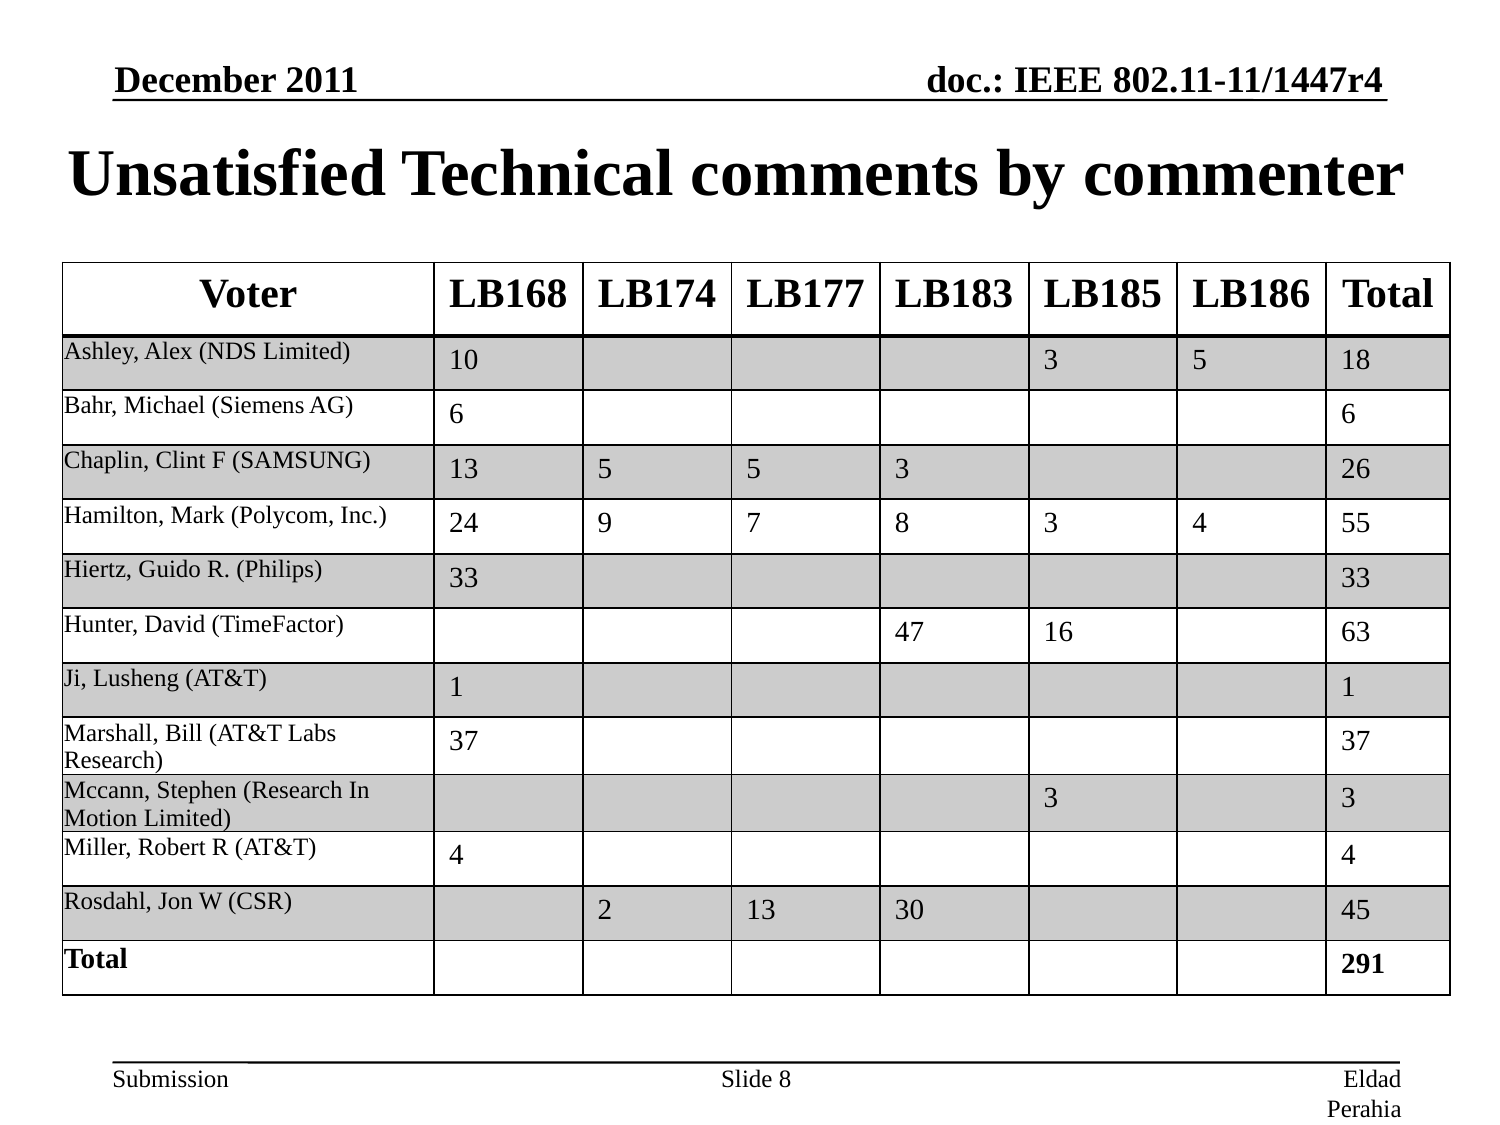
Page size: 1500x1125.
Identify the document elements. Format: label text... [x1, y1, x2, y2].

table_cell Rosdahl, Jon W (CSR) [63, 887, 433, 940]
table_cell 33 [435, 555, 582, 607]
table_cell Marshall, Bill (AT&T Labs Research) [63, 718, 433, 774]
table_cell 7 [732, 500, 879, 553]
table_cell Chaplin, Clint F (SAMSUNG) [63, 446, 433, 498]
table_cell [584, 718, 731, 774]
table_cell 10 [435, 338, 582, 389]
table_cell [584, 555, 731, 607]
table_cell 3 [1327, 775, 1449, 831]
table_cell [1030, 664, 1176, 716]
table_cell Hamilton, Mark (Polycom, Inc.) [63, 500, 433, 553]
table_cell [732, 664, 879, 716]
table_cell [1178, 555, 1325, 607]
table_cell 5 [584, 446, 731, 498]
table_cell Miller, Robert R (AT&T) [63, 832, 433, 885]
table_cell [1178, 664, 1325, 716]
table_cell [584, 609, 731, 662]
table_cell [732, 338, 879, 389]
table_cell 6 [435, 391, 582, 444]
table_cell 6 [1327, 391, 1449, 444]
table_cell Hunter, David (TimeFactor) [63, 609, 433, 662]
table_cell [435, 887, 582, 940]
table_cell 45 [1327, 887, 1449, 940]
table_cell 26 [1327, 446, 1449, 498]
table_cell 37 [1327, 718, 1449, 774]
table_cell [732, 775, 879, 831]
table_cell [584, 832, 731, 885]
table_cell [732, 832, 879, 885]
table_cell [435, 609, 582, 662]
table_cell 4 [435, 832, 582, 885]
table_cell 13 [732, 887, 879, 940]
table_cell 37 [435, 718, 582, 774]
table_cell [435, 775, 582, 831]
table_cell 9 [584, 500, 731, 553]
table_cell 3 [1030, 338, 1176, 389]
table_cell [881, 718, 1028, 774]
table_cell 4 [1178, 500, 1325, 553]
table_cell [732, 718, 879, 774]
table_cell [1178, 391, 1325, 444]
table_cell 291 [1327, 941, 1449, 994]
table_cell [584, 941, 731, 994]
table_cell 3 [881, 446, 1028, 498]
table_header LB168 [435, 263, 582, 334]
table_cell Bahr, Michael (Siemens AG) [63, 391, 433, 444]
table_cell [1178, 609, 1325, 662]
table_cell Hiertz, Guido R. (Philips) [63, 555, 433, 607]
table_cell 30 [881, 887, 1028, 940]
table_header Voter [63, 263, 433, 334]
table_cell 47 [881, 609, 1028, 662]
table_cell [1030, 718, 1176, 774]
table_cell [732, 391, 879, 444]
table_cell [881, 338, 1028, 389]
table_cell 8 [881, 500, 1028, 553]
table_cell 18 [1327, 338, 1449, 389]
table_cell [1178, 832, 1325, 885]
table_cell [584, 391, 731, 444]
footer Eldad Perahia, Intel Corporation [1324, 1061, 1402, 1093]
table_cell [881, 555, 1028, 607]
table_header LB177 [732, 263, 879, 334]
table_cell Ashley, Alex (NDS Limited) [63, 338, 433, 389]
table_cell [732, 609, 879, 662]
table_cell 3 [1030, 500, 1176, 553]
table_cell 55 [1327, 500, 1449, 553]
table_cell 1 [1327, 664, 1449, 716]
table_cell 24 [435, 500, 582, 553]
table_cell Mccann, Stephen (Research In Motion Limited) [63, 775, 433, 831]
slide_number Slide 8 [712, 1061, 800, 1093]
table_header LB174 [584, 263, 731, 334]
table_header LB185 [1030, 263, 1176, 334]
table_cell 16 [1030, 609, 1176, 662]
table_cell [1030, 887, 1176, 940]
table_header LB186 [1178, 263, 1325, 334]
table_cell [1178, 887, 1325, 940]
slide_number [114, 54, 362, 101]
title Unsatisfied Technical comments by commenter [49, 112, 1426, 226]
table_cell [881, 941, 1028, 994]
table_cell [1030, 555, 1176, 607]
table_cell [1030, 446, 1176, 498]
table_cell [584, 338, 731, 389]
table_cell 2 [584, 887, 731, 940]
table_cell 5 [1178, 338, 1325, 389]
table_cell [1178, 775, 1325, 831]
table_cell [881, 832, 1028, 885]
table_cell [881, 664, 1028, 716]
table_cell Ji, Lusheng (AT&T) [63, 664, 433, 716]
table_cell [732, 555, 879, 607]
table_cell 33 [1327, 555, 1449, 607]
table_cell 63 [1327, 609, 1449, 662]
table_cell Total [63, 941, 433, 994]
table_cell 1 [435, 664, 582, 716]
table_cell [1178, 718, 1325, 774]
table_cell [1178, 941, 1325, 994]
table_cell [1030, 941, 1176, 994]
table_header Total [1327, 263, 1449, 334]
table_header LB183 [881, 263, 1028, 334]
table_cell [584, 664, 731, 716]
table_cell [881, 775, 1028, 831]
table_cell 5 [732, 446, 879, 498]
table_cell [732, 941, 879, 994]
table_cell 13 [435, 446, 582, 498]
table_cell [1030, 832, 1176, 885]
table_cell [881, 391, 1028, 444]
table_cell 3 [1030, 775, 1176, 831]
table_cell 4 [1327, 832, 1449, 885]
table_cell [1030, 391, 1176, 444]
table_cell [584, 775, 731, 831]
table_cell [1178, 446, 1325, 498]
table_cell [435, 941, 582, 994]
